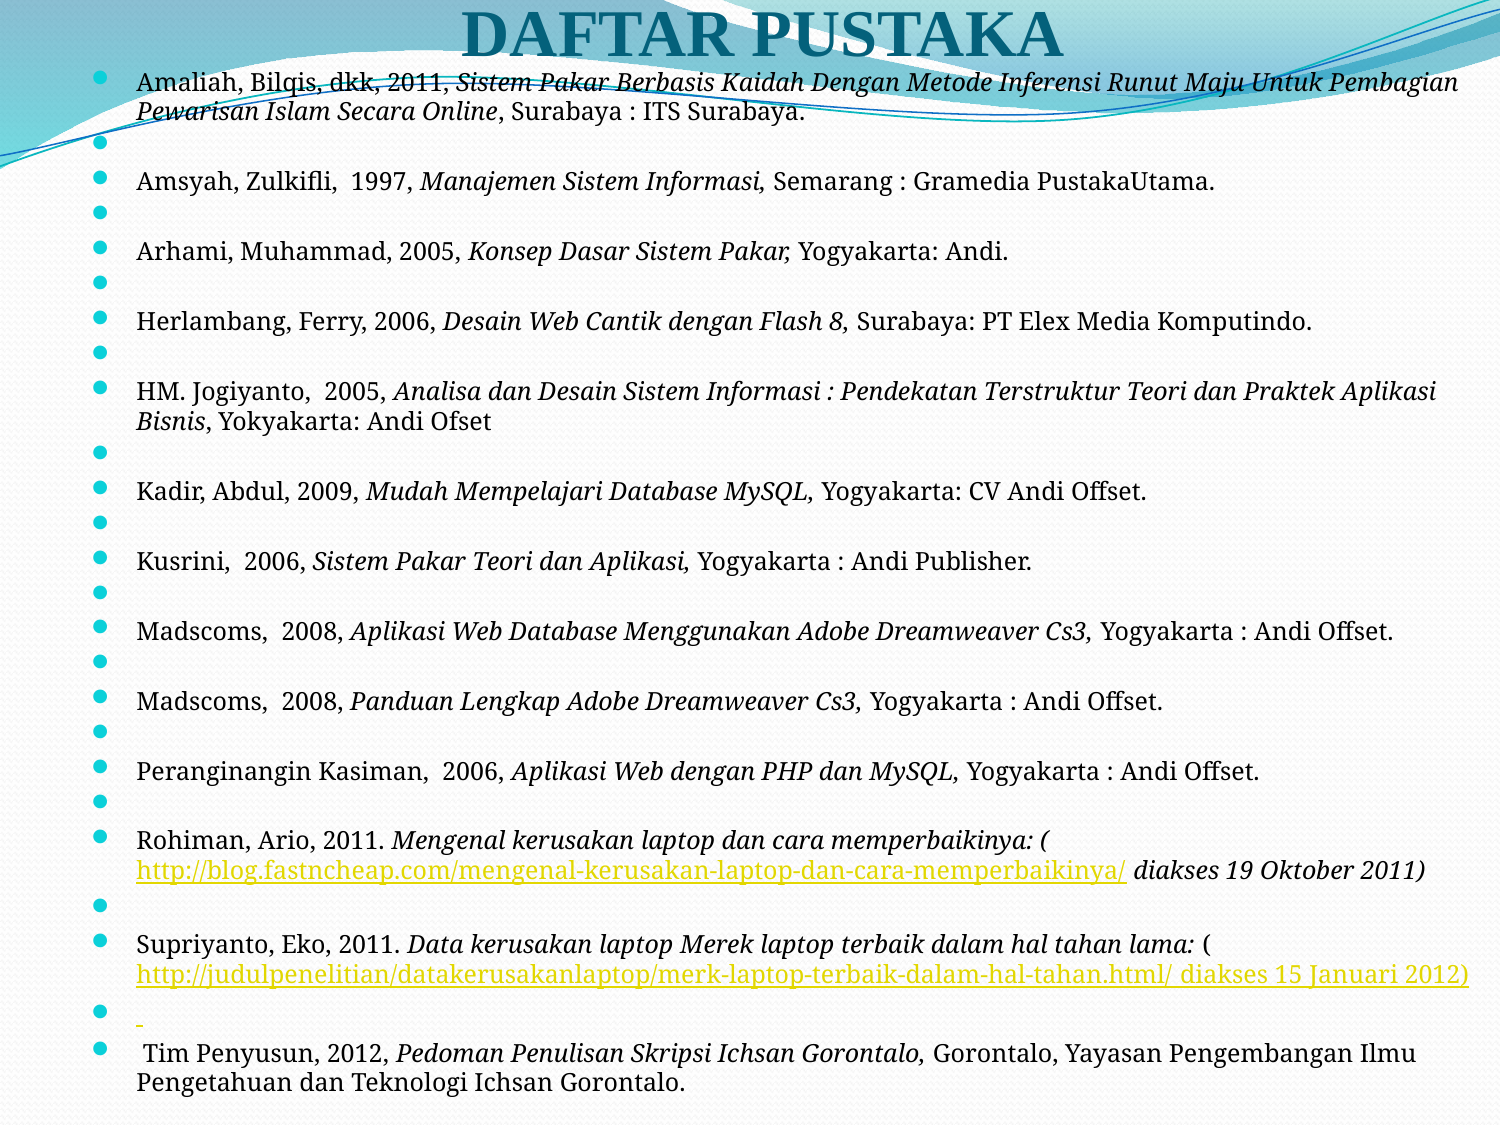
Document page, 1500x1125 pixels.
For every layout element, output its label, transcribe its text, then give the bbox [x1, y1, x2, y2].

list Amaliah, Bilqis, dkk, 2011, Sistem Pakar Berbasis Kaidah Dengan Metode Inferensi Runut Maju Untuk Pembagian Pewarisan Islam Secara Online, Surabaya : ITS Surabaya. Amsyah, Zulkifli, 1997, Manajemen Sistem Informasi, Semarang : Gramedia PustakaUtama. Arhami, Muhammad, 2005, Konsep Dasar Sistem Pakar, Yogyakarta: Andi. Herlambang, Ferry, 2006, Desain Web Cantik dengan Flash 8, Surabaya: PT Elex Media Komputindo. HM. Jogiyanto, 2005, Analisa dan Desain Sistem Informasi : Pendekatan Terstruktur Teori dan Praktek Aplikasi Bisnis, Yokyakarta: Andi Ofset Kadir, Abdul, 2009, Mudah Mempelajari Database MySQL, Yogyakarta: CV Andi Offset. Kusrini, 2006, Sistem Pakar Teori dan Aplikasi, Yogyakarta : Andi Publisher. Madscoms, 2008, Aplikasi Web Database Menggunakan Adobe Dreamweaver Cs3, Yogyakarta : Andi Offset. Madscoms, 2008, Panduan Lengkap Adobe Dreamweaver Cs3, Yogyakarta : Andi Offset. Peranginangin Kasiman, 2006, Aplikasi Web dengan PHP dan MySQL, Yogyakarta : Andi Offset. Rohiman, Ario, 2011. Mengenal kerusakan laptop dan cara memperbaikinya: (http://blog.fastncheap.com/mengenal-kerusakan-laptop-dan-cara-memperbaikinya/ diakses 19 Oktober 2011) Supriyanto, Eko, 2011. Data kerusakan laptop Merek laptop terbaik dalam hal tahan lama: (http://judulpenelitian/datakerusakanlaptop/merk-laptop-terbaik-dalam-hal-tahan.html/ diakses 15 Januari 2012) Tim Penyusun, 2012, Pedoman Penulisan Skripsi Ichsan Gorontalo, Gorontalo, Yayasan Pengembangan Ilmu Pengetahuan dan Teknologi Ichsan Gorontalo. [76, 58, 1500, 1125]
title DAFTAR PUSTAKA [187, 0, 1340, 58]
